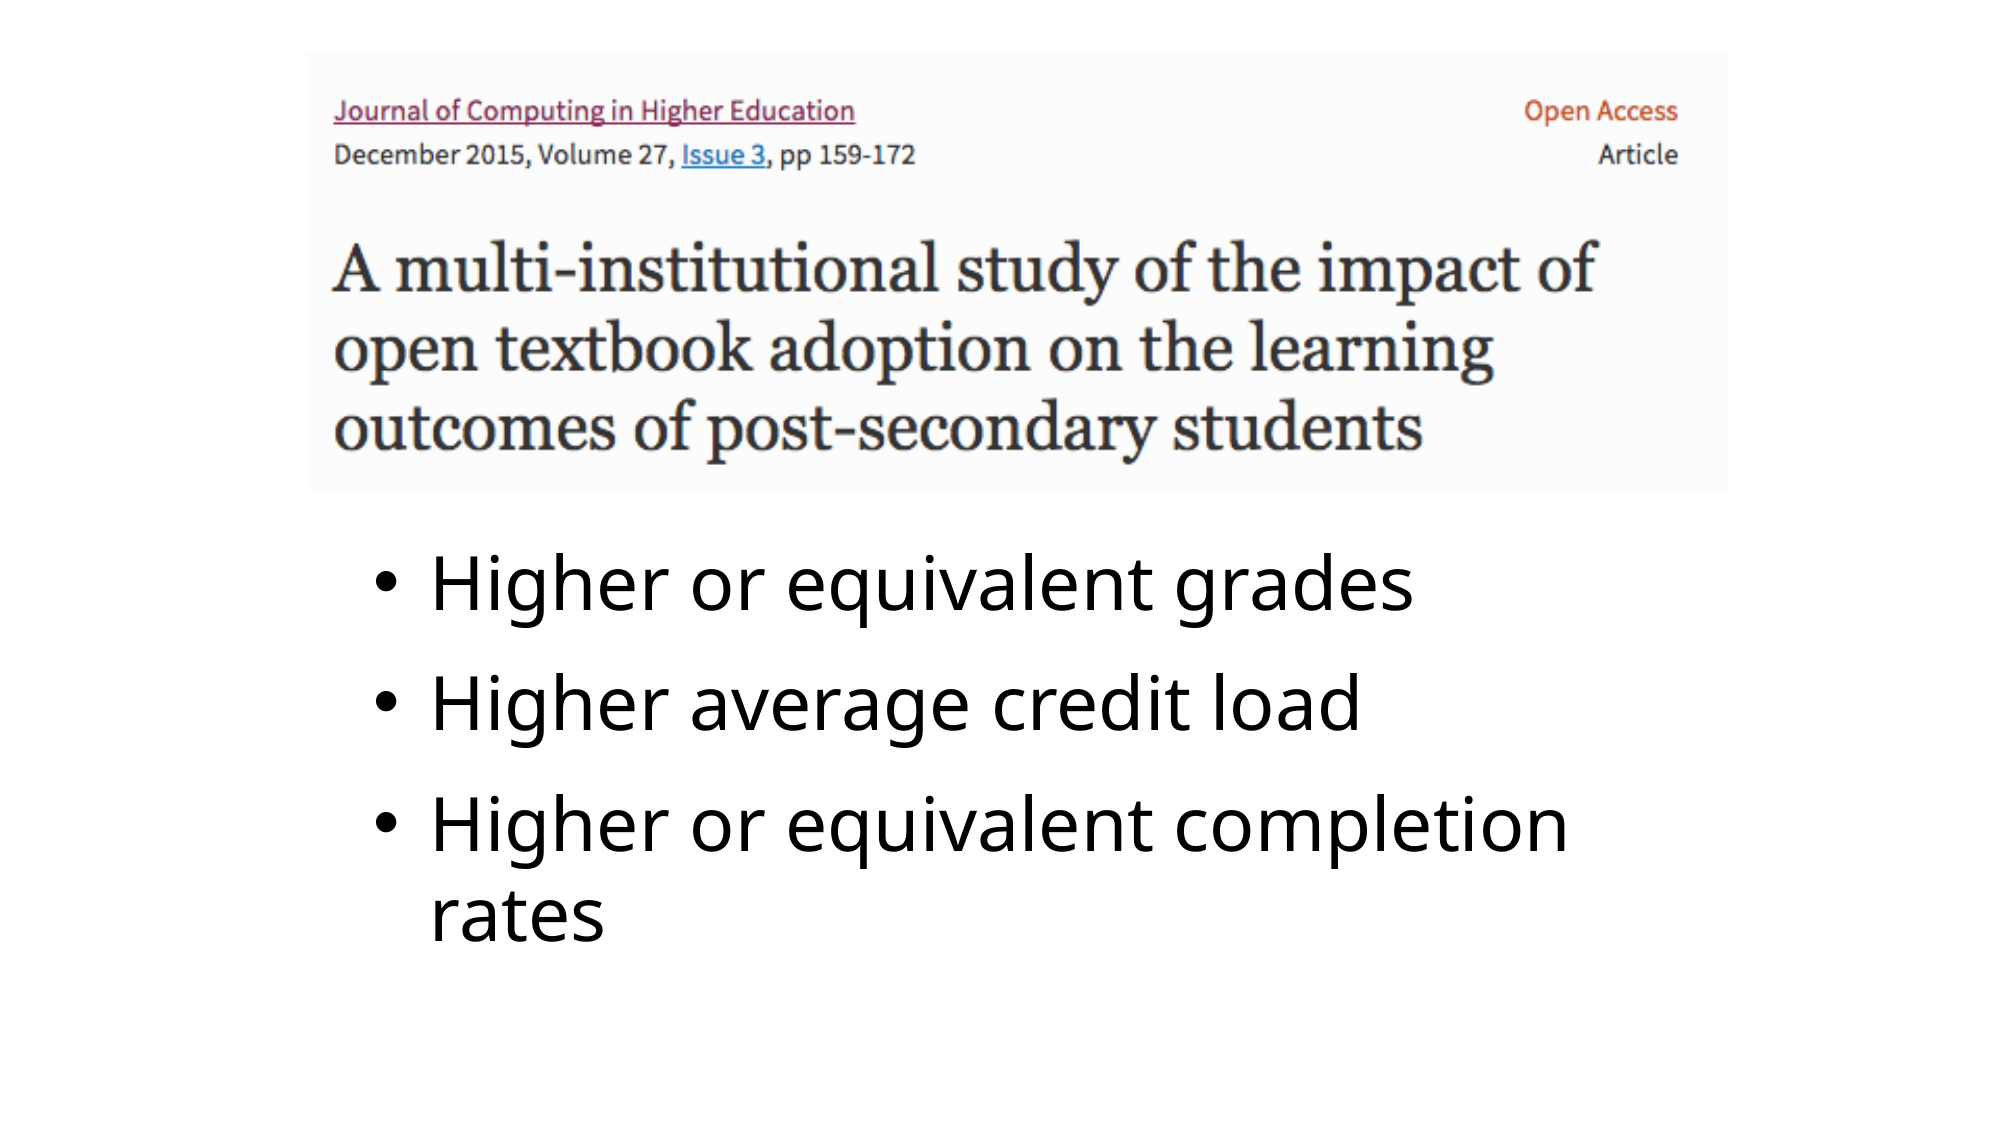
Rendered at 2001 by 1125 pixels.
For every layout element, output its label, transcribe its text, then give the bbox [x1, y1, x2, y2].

text_box Higher or equivalent grades Higher average credit load Higher or equivalent completion rates [358, 528, 1735, 1085]
picture [307, 52, 1728, 490]
